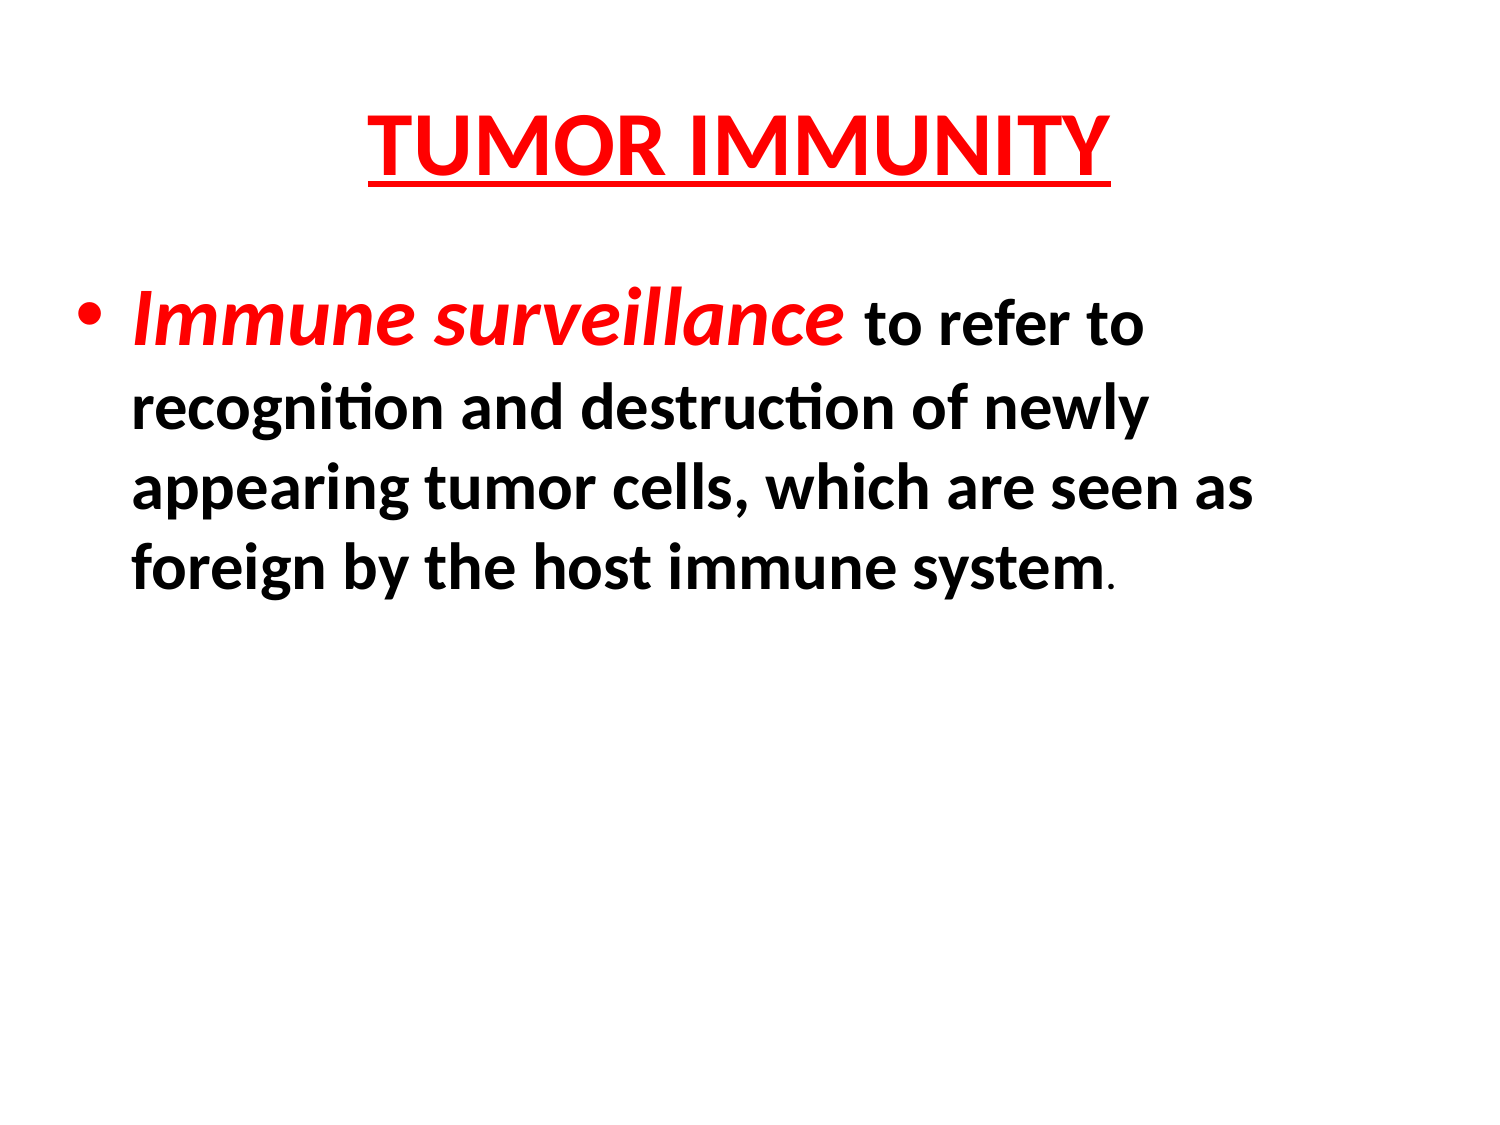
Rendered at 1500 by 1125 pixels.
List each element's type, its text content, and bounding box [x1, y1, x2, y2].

list Immune surveillance to refer to recognition and destruction of newly appearing tumor cells, which are seen as foreign by the host immune system. [75, 262, 1425, 1005]
title TUMOR IMMUNITY [75, 45, 1425, 233]
